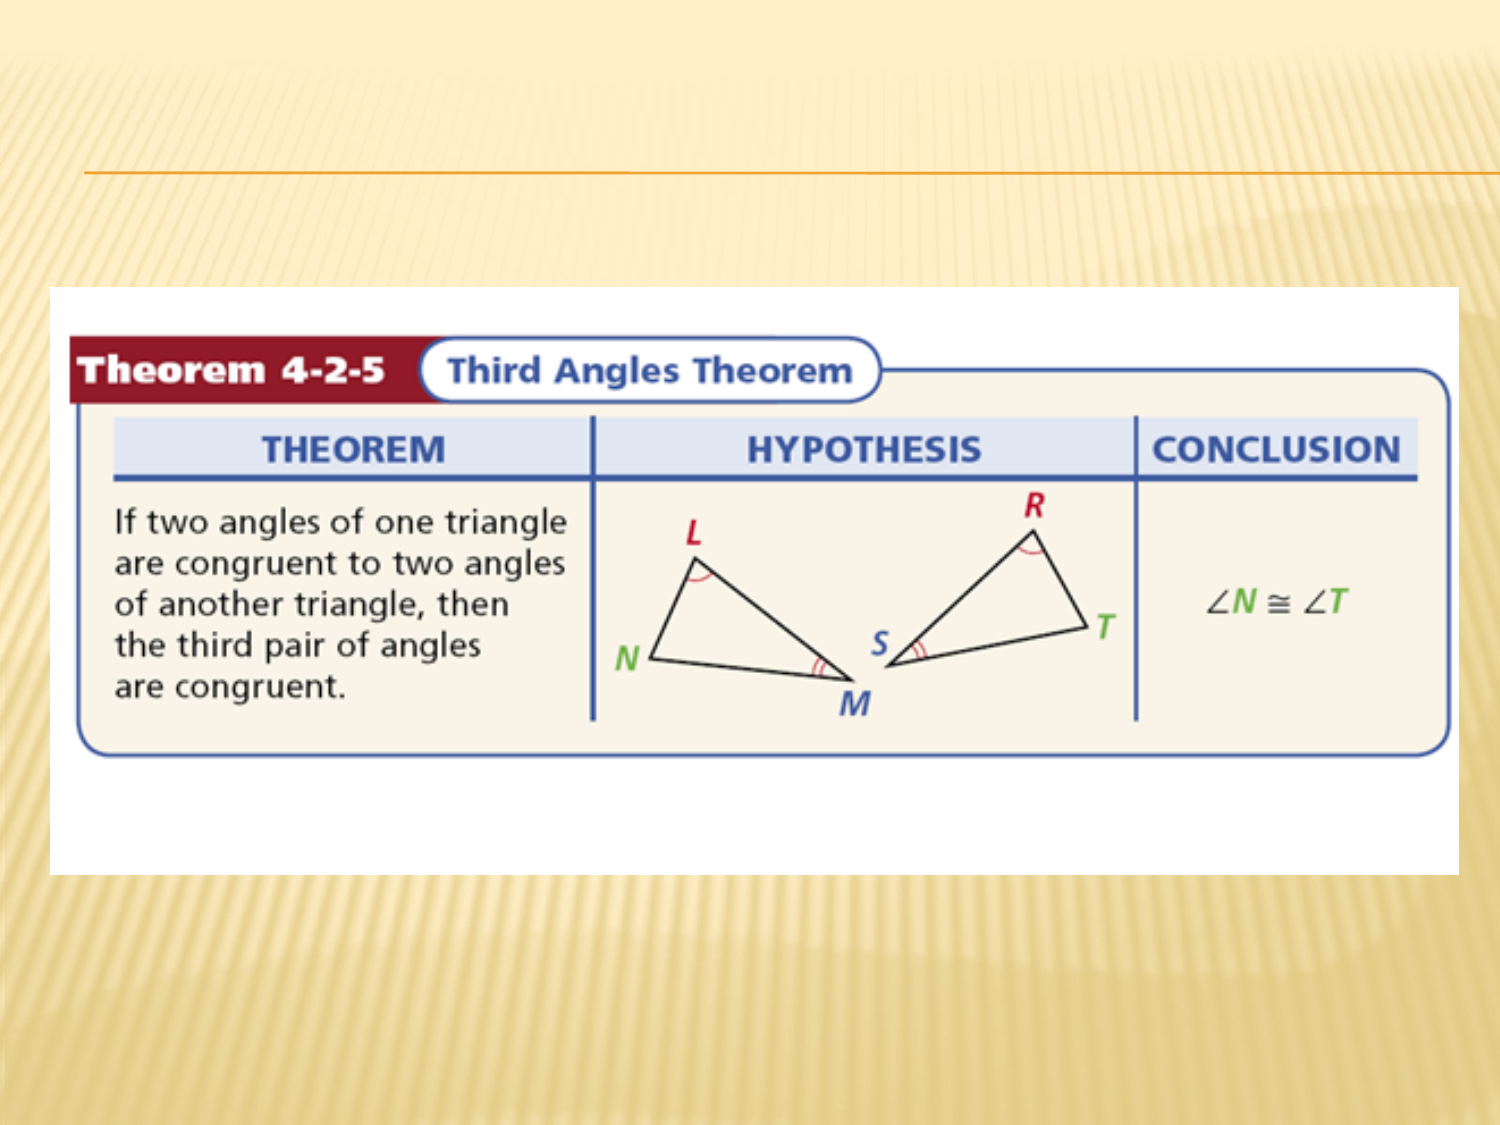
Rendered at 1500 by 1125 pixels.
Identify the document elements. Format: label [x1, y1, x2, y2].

picture [49, 287, 1459, 876]
